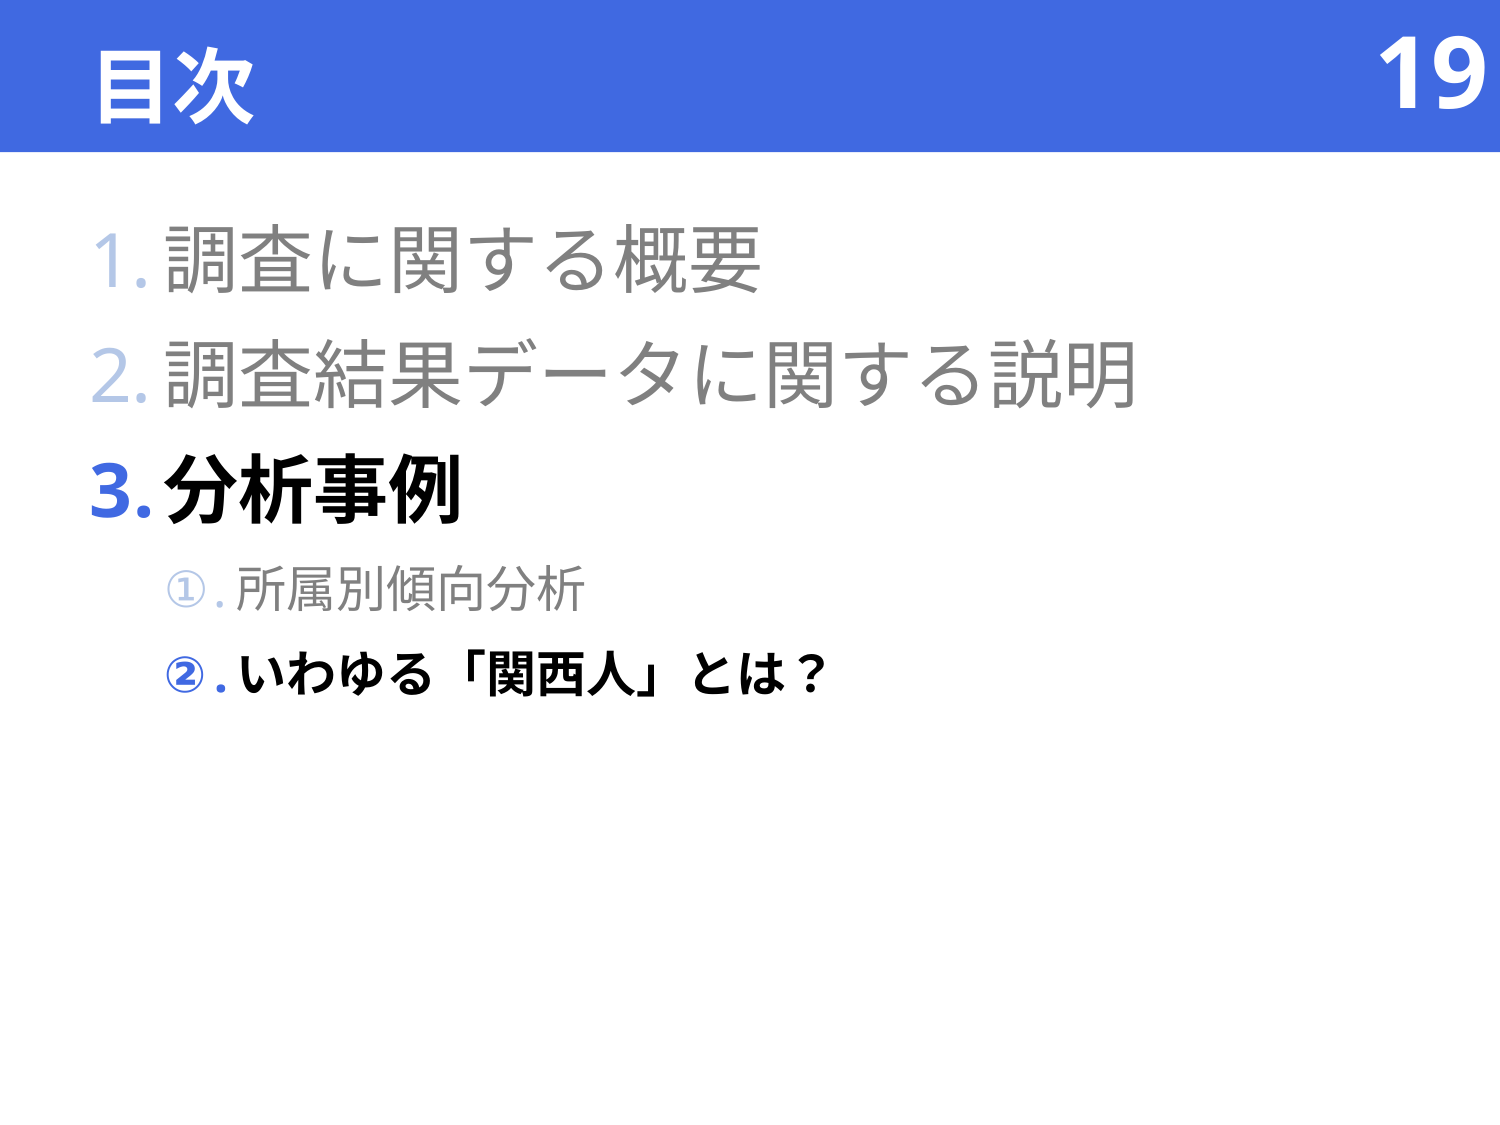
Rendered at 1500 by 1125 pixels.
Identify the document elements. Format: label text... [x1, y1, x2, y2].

title 目次 [75, 30, 1282, 138]
list 調査に関する概要 調査結果データに関する説明 分析事例 所属別傾向分析 いわゆる「関西人」とは？ [75, 204, 1425, 1037]
